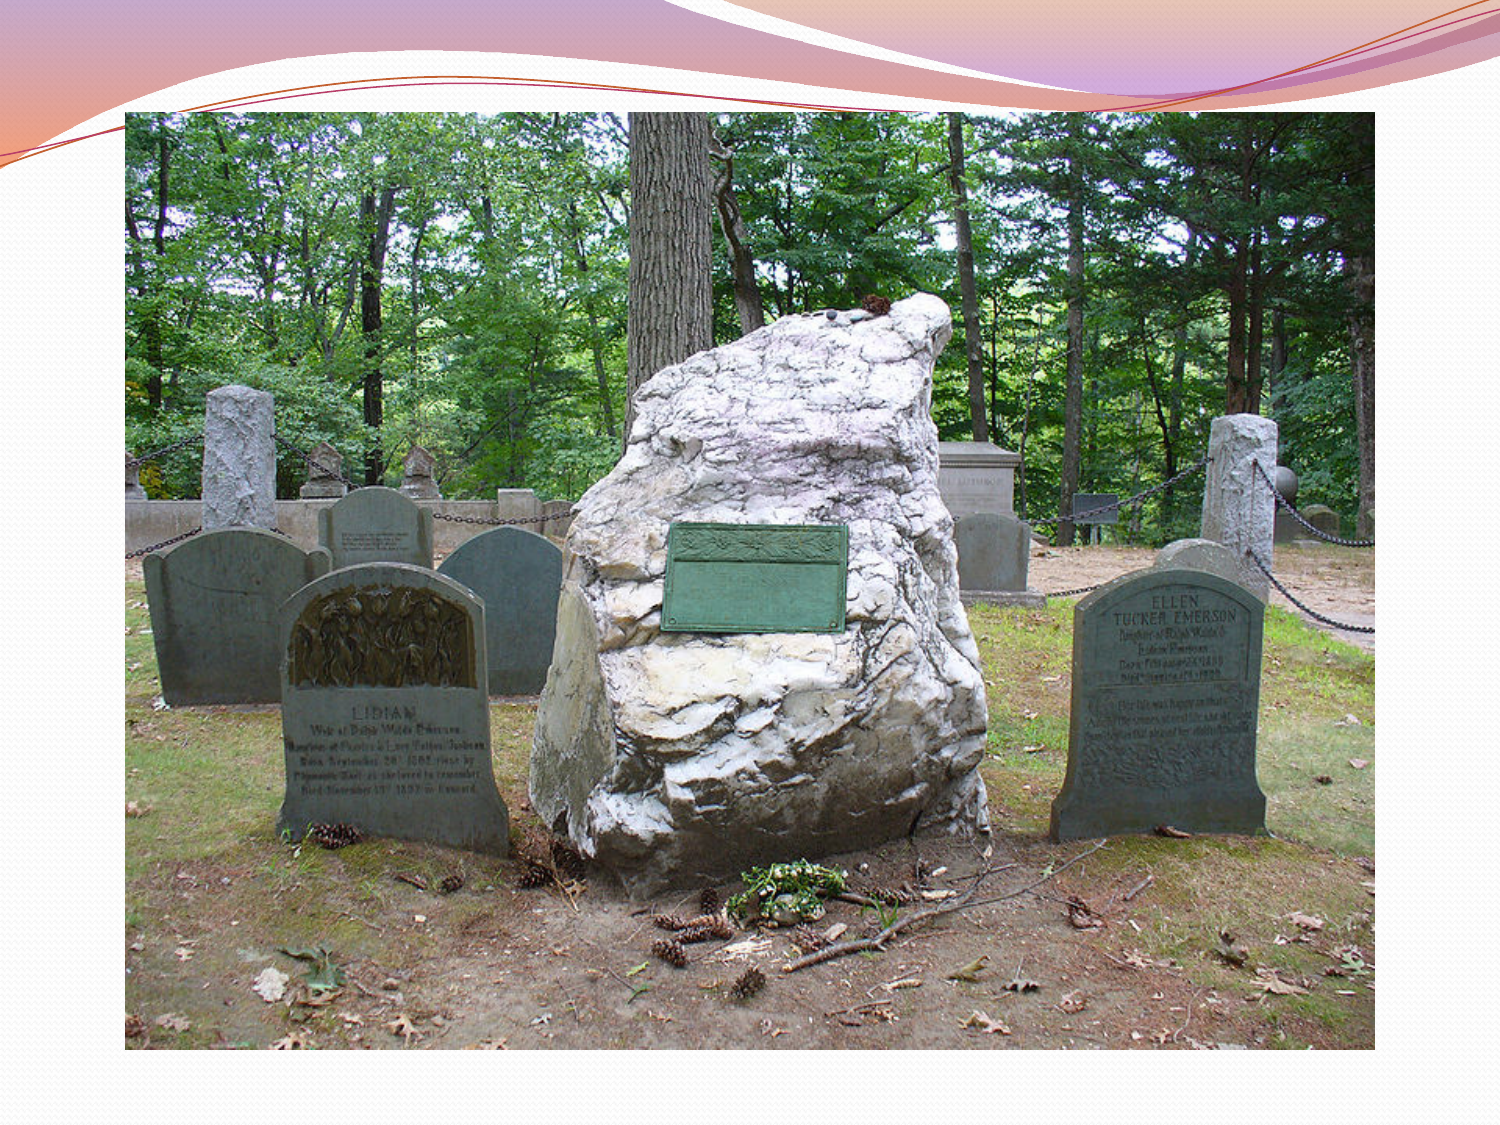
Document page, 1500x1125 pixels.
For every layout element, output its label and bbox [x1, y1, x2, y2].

picture [124, 112, 1376, 1051]
